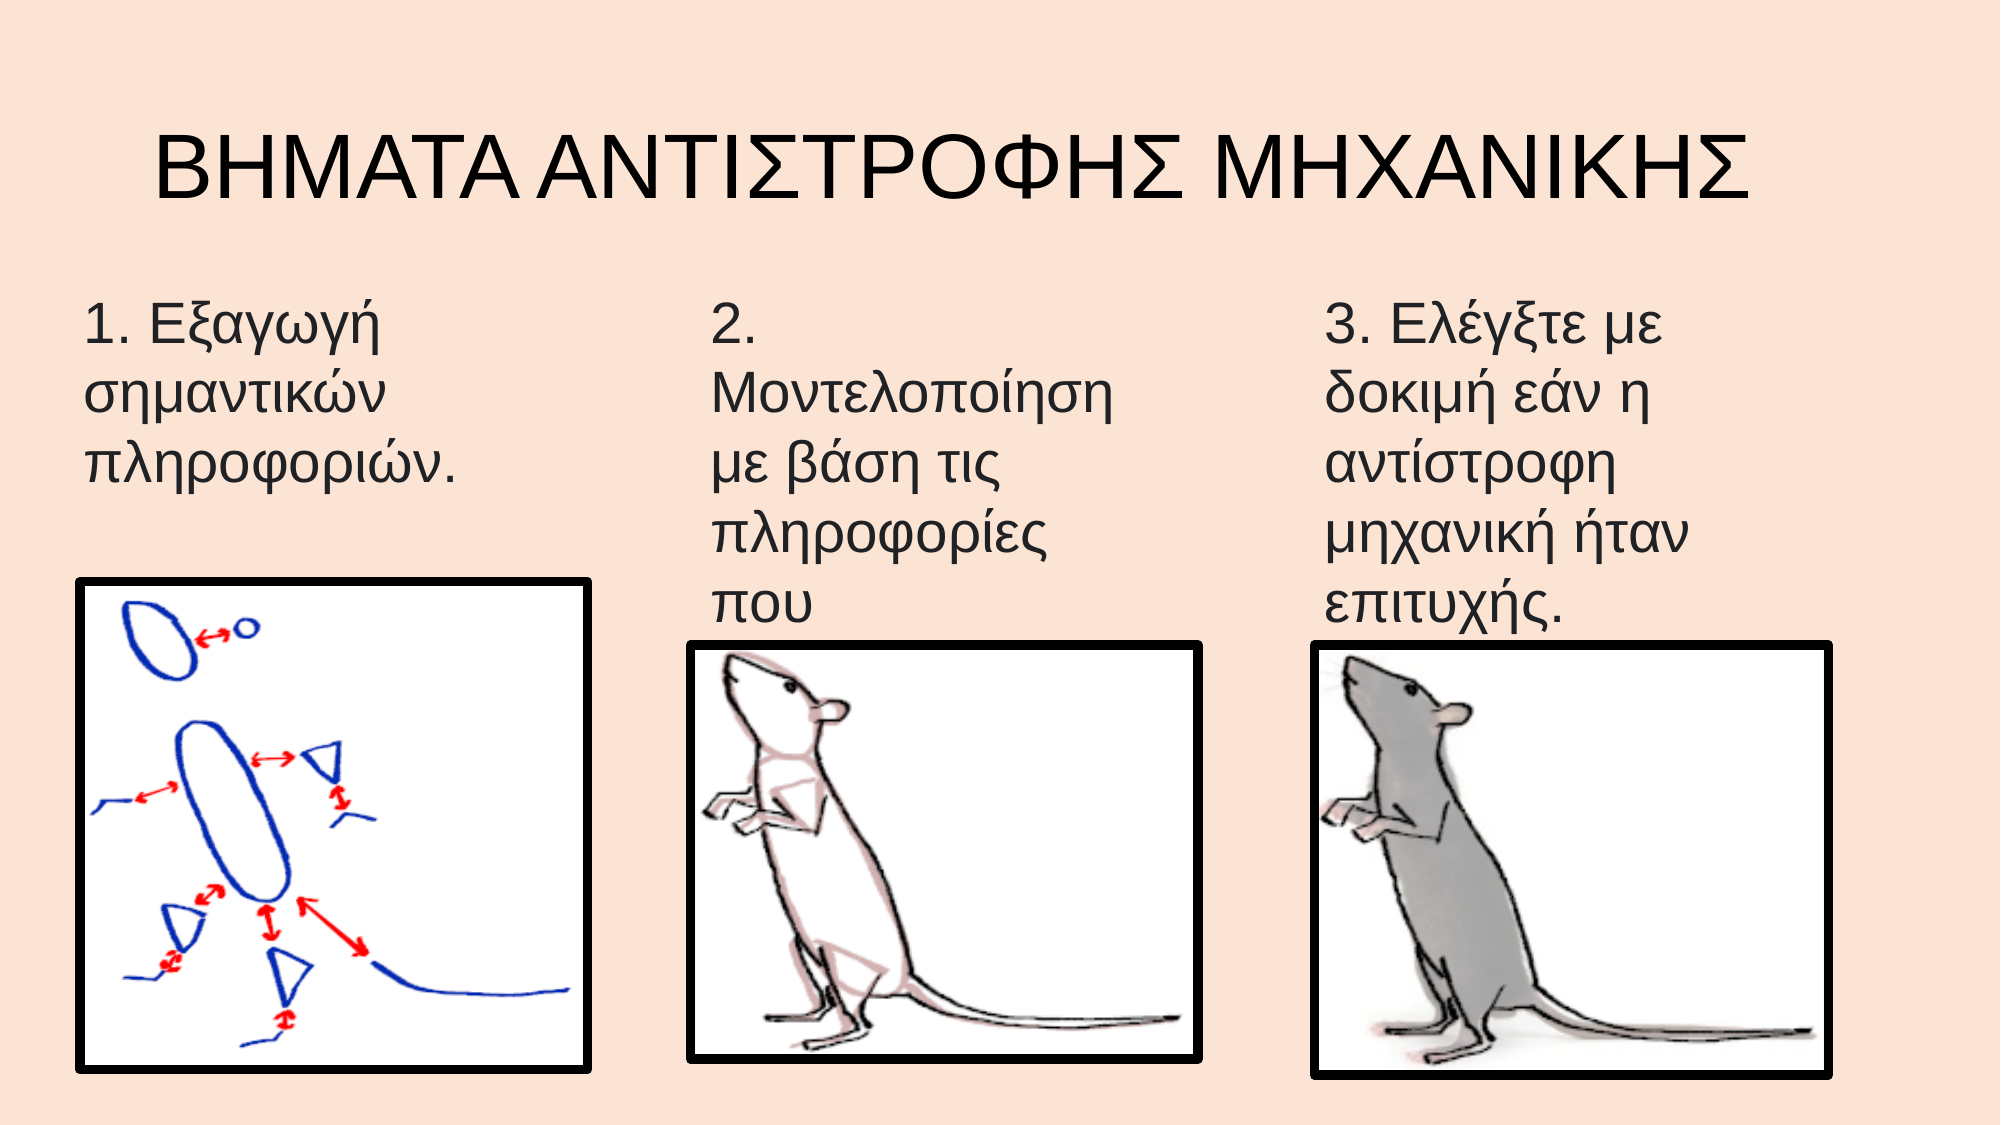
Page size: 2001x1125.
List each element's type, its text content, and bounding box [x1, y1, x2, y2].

text_box 2. Μοντελοποίηση με βάση τις πληροφορίες που συλλέγονται. [695, 277, 1171, 640]
picture [1318, 649, 1824, 1071]
title ΒΗΜΑΤΑ ΑΝΤΙΣΤΡΟΦΗΣ ΜΗΧΑΝΙΚΗΣ [137, 59, 1863, 278]
list 1. Εξαγωγή σημαντικών πληροφοριών. [68, 277, 544, 992]
picture [695, 649, 1194, 1055]
picture [84, 585, 583, 1066]
text_box 3. Ελέγξτε με δοκιμή εάν η αντίστροφη μηχανική ήταν επιτυχής. [1309, 277, 1785, 992]
